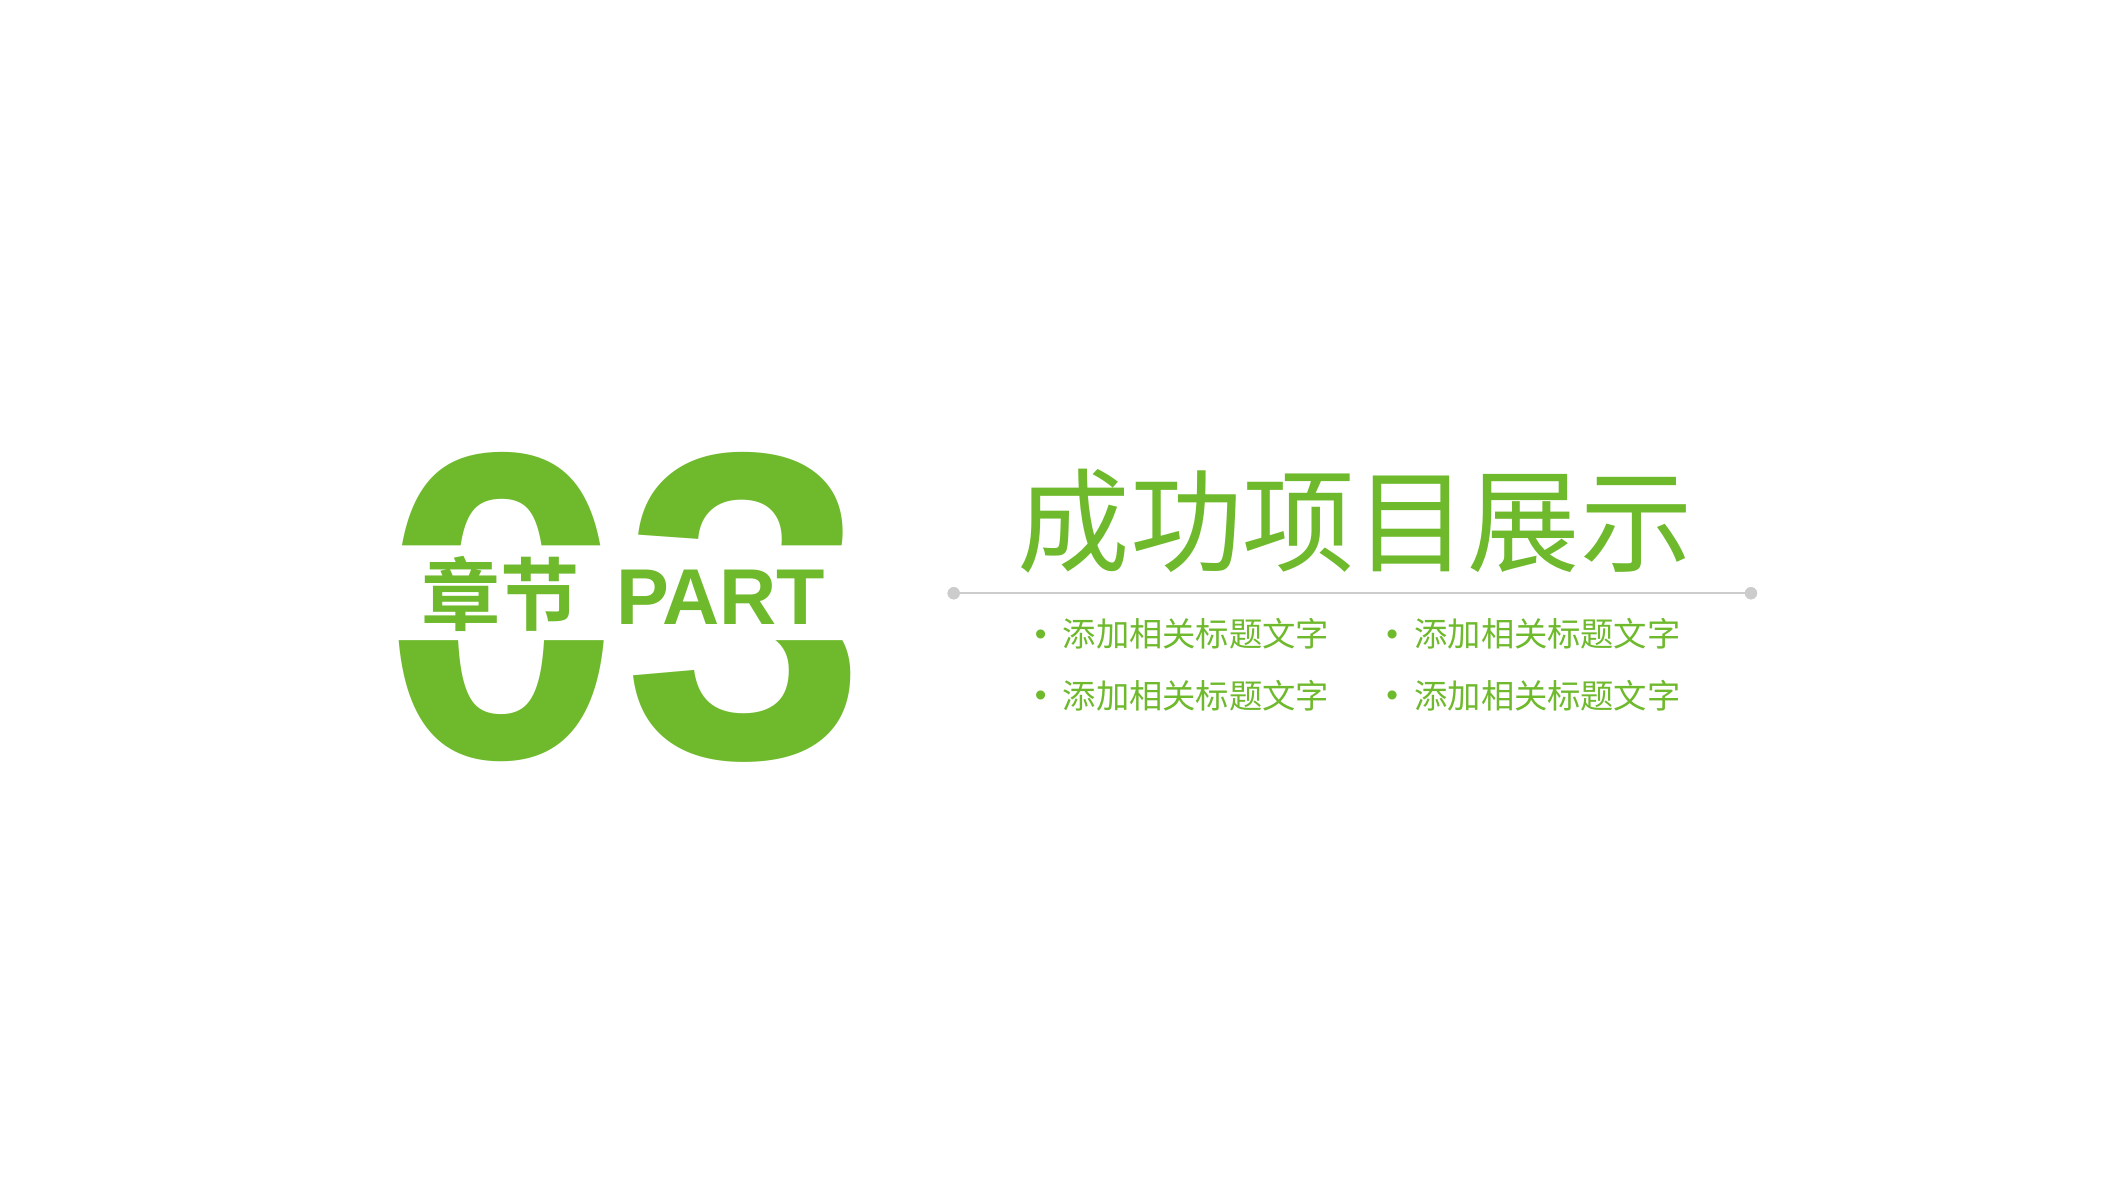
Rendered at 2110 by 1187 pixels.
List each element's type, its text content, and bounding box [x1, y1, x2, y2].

text_box 章节 PART [338, 545, 908, 641]
text_box 03 [259, 320, 988, 846]
text_box 添加相关标题文字 [1019, 606, 1344, 661]
text_box 添加相关标题文字 [1371, 606, 1696, 661]
text_box 添加相关标题文字 [1019, 667, 1344, 723]
text_box 添加相关标题文字 [1371, 667, 1696, 723]
text_box 成功项目展示 [1017, 450, 1751, 586]
